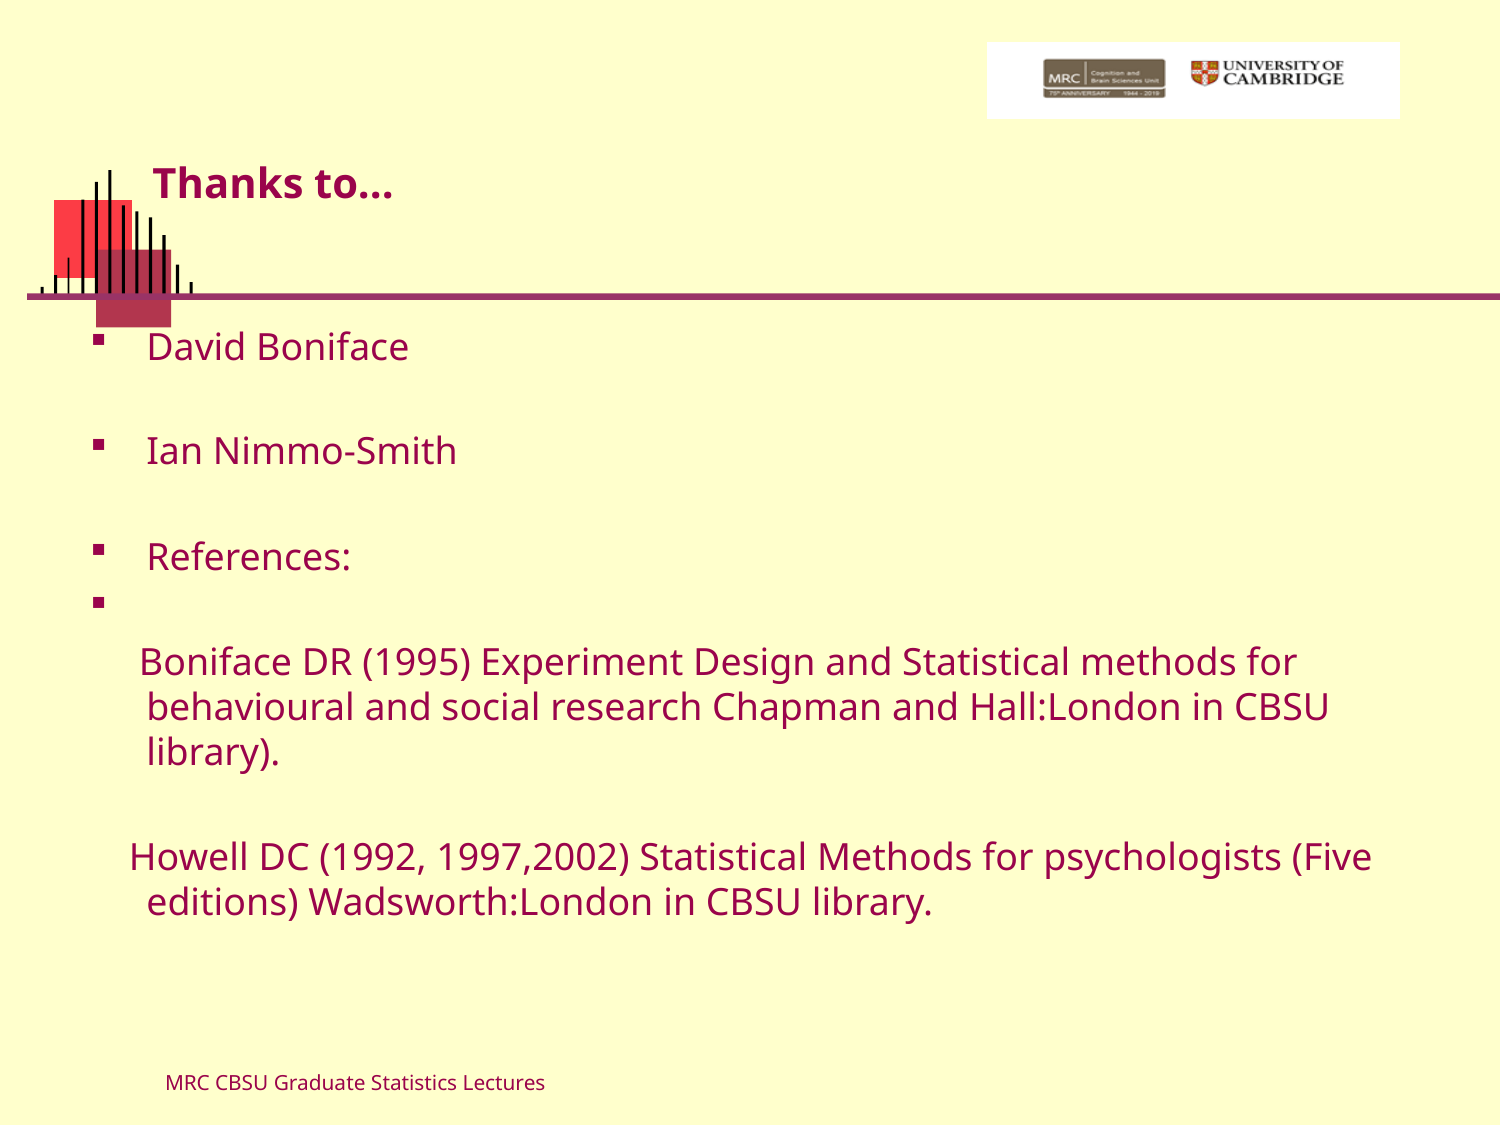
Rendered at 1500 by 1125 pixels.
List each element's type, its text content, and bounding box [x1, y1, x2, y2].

list David Boniface Ian Nimmo-Smith References: Boniface DR (1995) Experiment Design and Statistical methods for behavioural and social research Chapman and Hall:London in CBSU library). Howell DC (1992, 1997,2002) Statistical Methods for psychologists (Five editions) Wadsworth:London in CBSU library. [75, 262, 1425, 1038]
picture [987, 42, 1400, 119]
footer MRC CBSU Graduate Statistics Lectures [149, 1062, 988, 1101]
title Thanks to... [137, 137, 988, 233]
